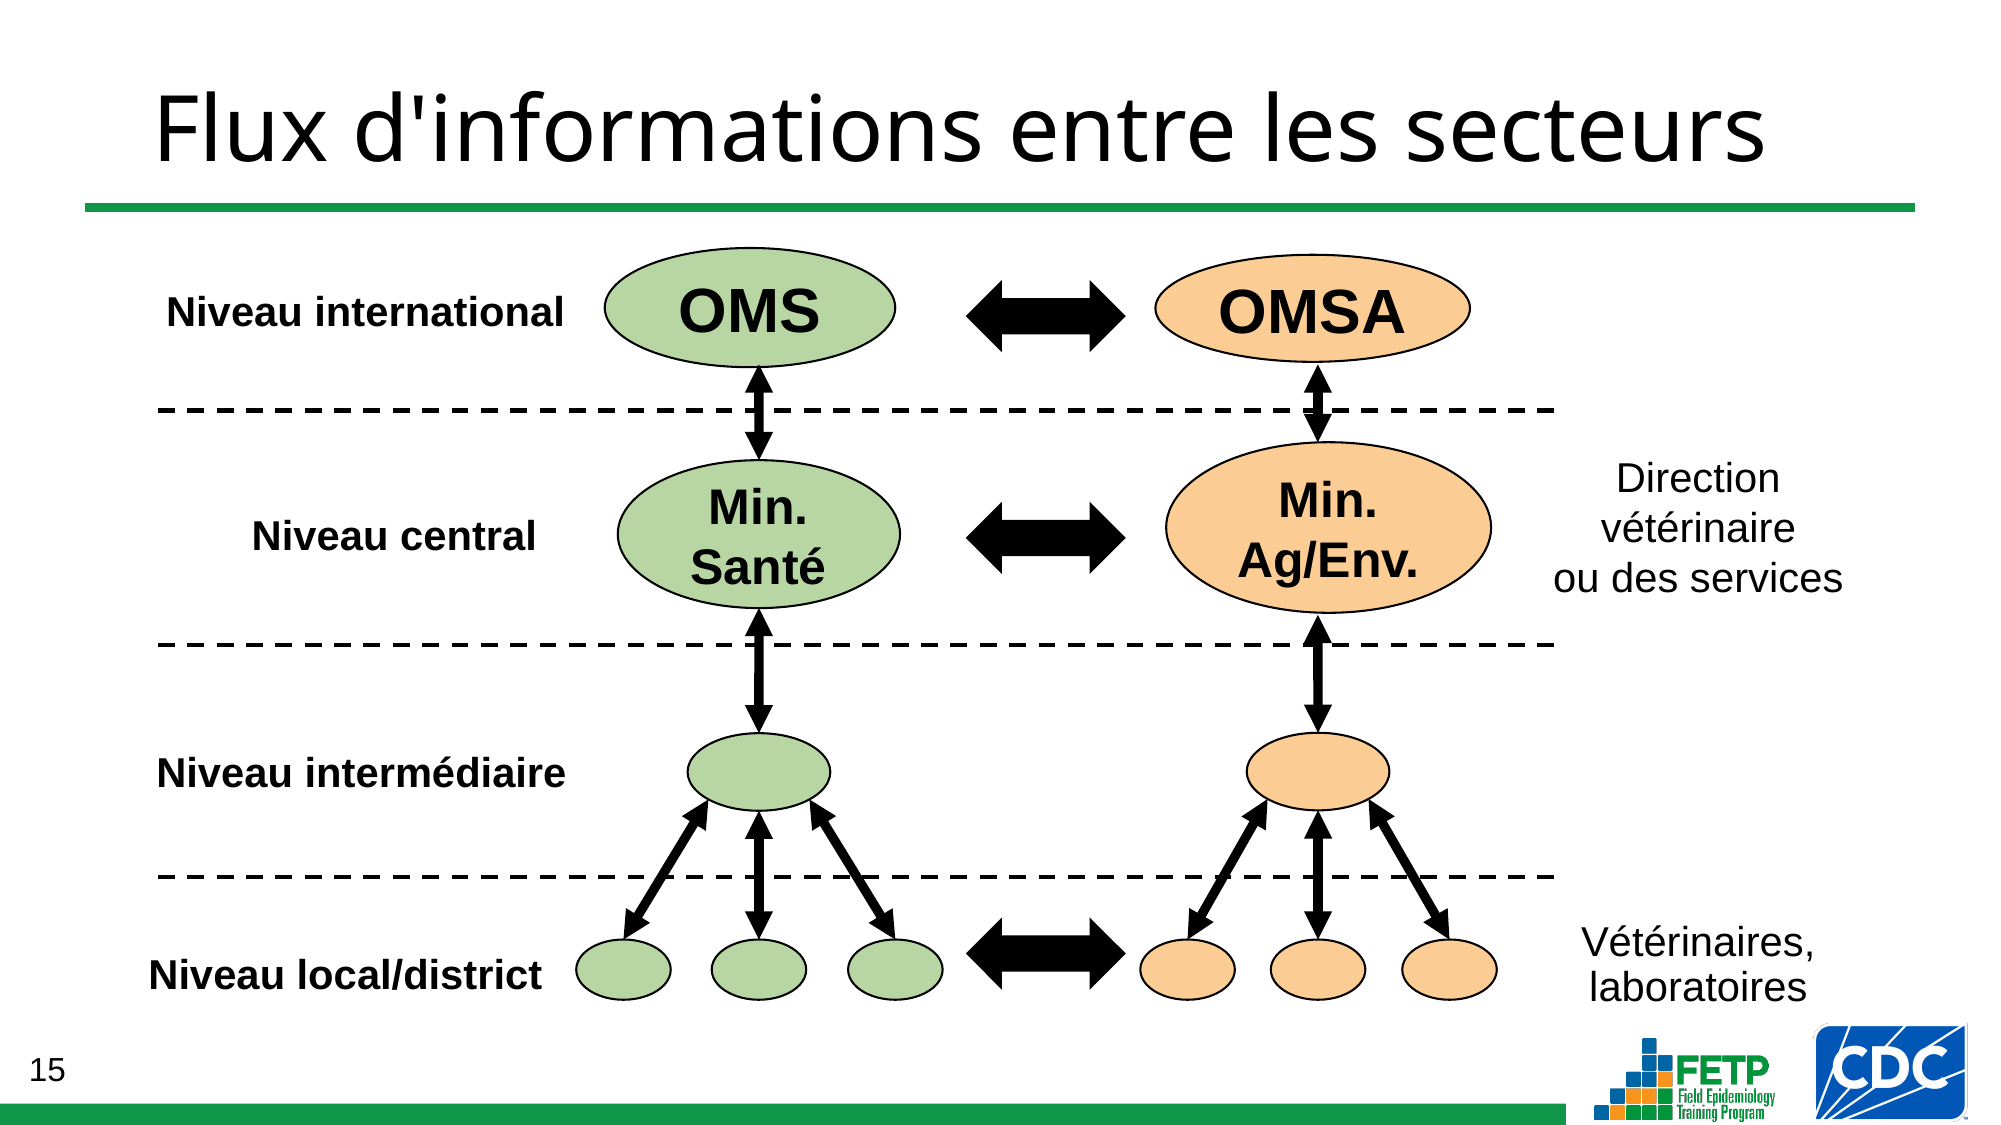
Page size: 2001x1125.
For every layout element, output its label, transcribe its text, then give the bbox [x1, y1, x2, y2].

text_box Direction vétérinaire ou des services [1526, 480, 1870, 609]
text_box [687, 733, 831, 811]
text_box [1187, 798, 1268, 940]
picture [1594, 1038, 1775, 1122]
text_box [848, 939, 943, 1000]
text_box Min. Ag/Env. [1166, 442, 1492, 613]
text_box [1140, 939, 1235, 1000]
text_box [965, 917, 1126, 990]
text_box [582, 939, 671, 1000]
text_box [623, 799, 709, 940]
text_box Niveau local/district [109, 940, 582, 1005]
text_box Min. Santé [617, 460, 901, 609]
text_box [1402, 939, 1497, 1000]
picture [1813, 1023, 1968, 1122]
text_box [1270, 939, 1366, 1000]
text_box [965, 280, 1126, 353]
text_box OMSA [1155, 254, 1471, 362]
text_box Niveau intermédiaire [110, 738, 604, 804]
text_box OMS [604, 247, 896, 368]
title Flux d'informations entre les secteurs [137, 75, 1863, 207]
text_box Niveau central [227, 501, 553, 567]
text_box [1246, 732, 1390, 811]
text_box [711, 939, 807, 1000]
text_box Niveau international [137, 277, 594, 342]
text_box [965, 501, 1126, 575]
text_box Vétérinaires, laboratoires [1526, 911, 1870, 1019]
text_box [1368, 798, 1450, 940]
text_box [809, 799, 896, 940]
